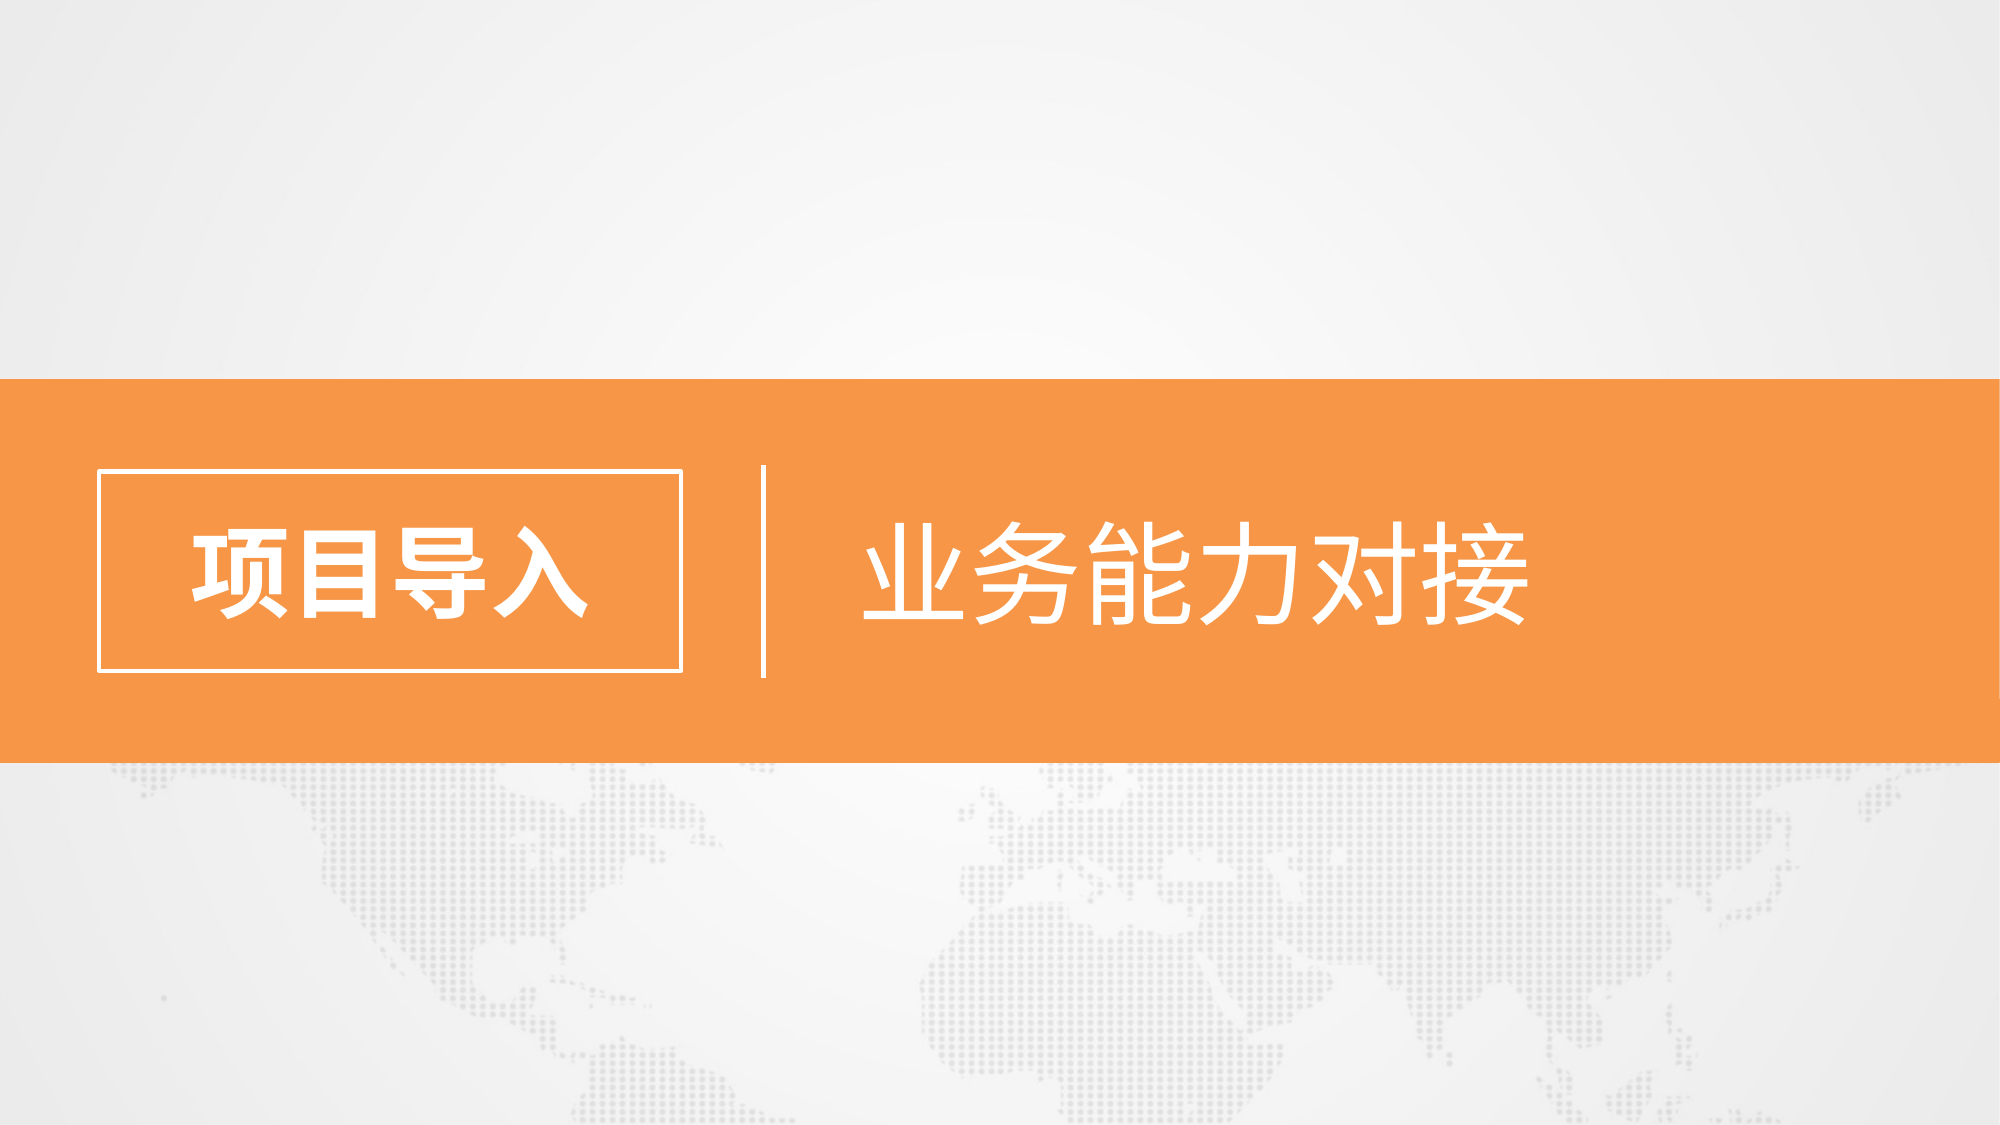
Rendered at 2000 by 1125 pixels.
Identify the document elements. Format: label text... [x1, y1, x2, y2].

picture [0, 0, 2000, 377]
text_box 项目导入 [99, 503, 682, 638]
text_box 业务能力对接 [842, 496, 1548, 646]
text_box [97, 469, 683, 673]
text_box [0, 377, 2000, 765]
picture [0, 765, 2000, 1125]
